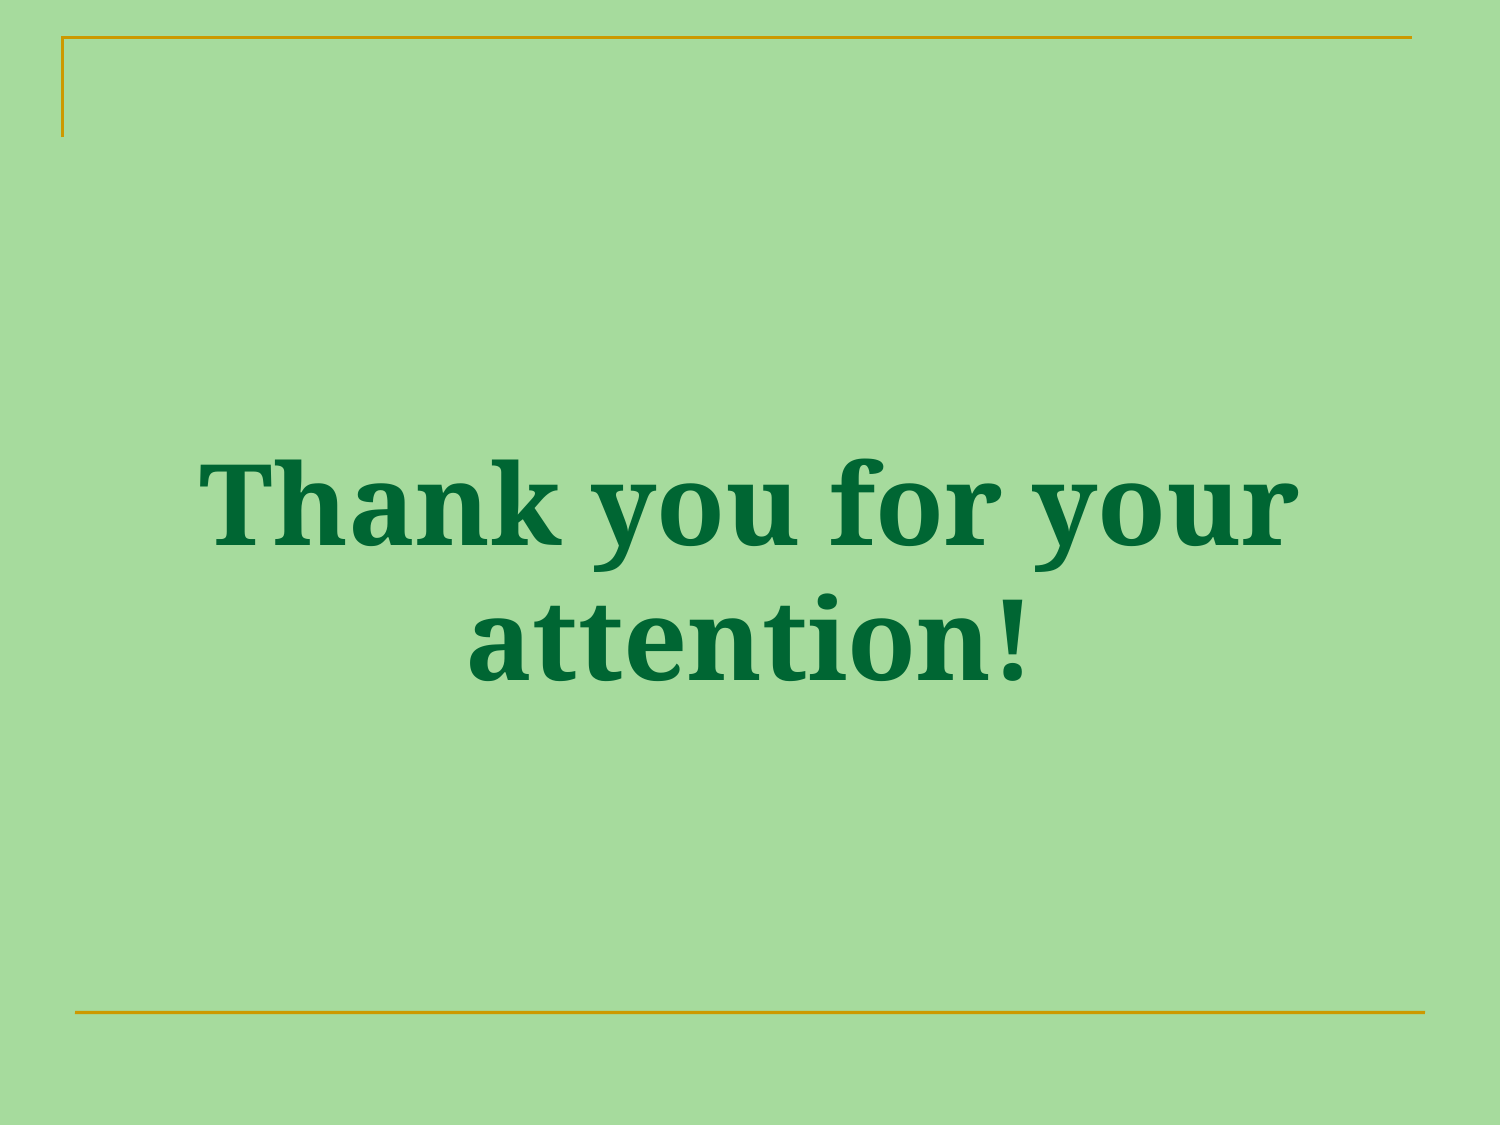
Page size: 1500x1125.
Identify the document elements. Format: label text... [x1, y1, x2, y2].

title Thank you for your attention! [75, 425, 1425, 612]
